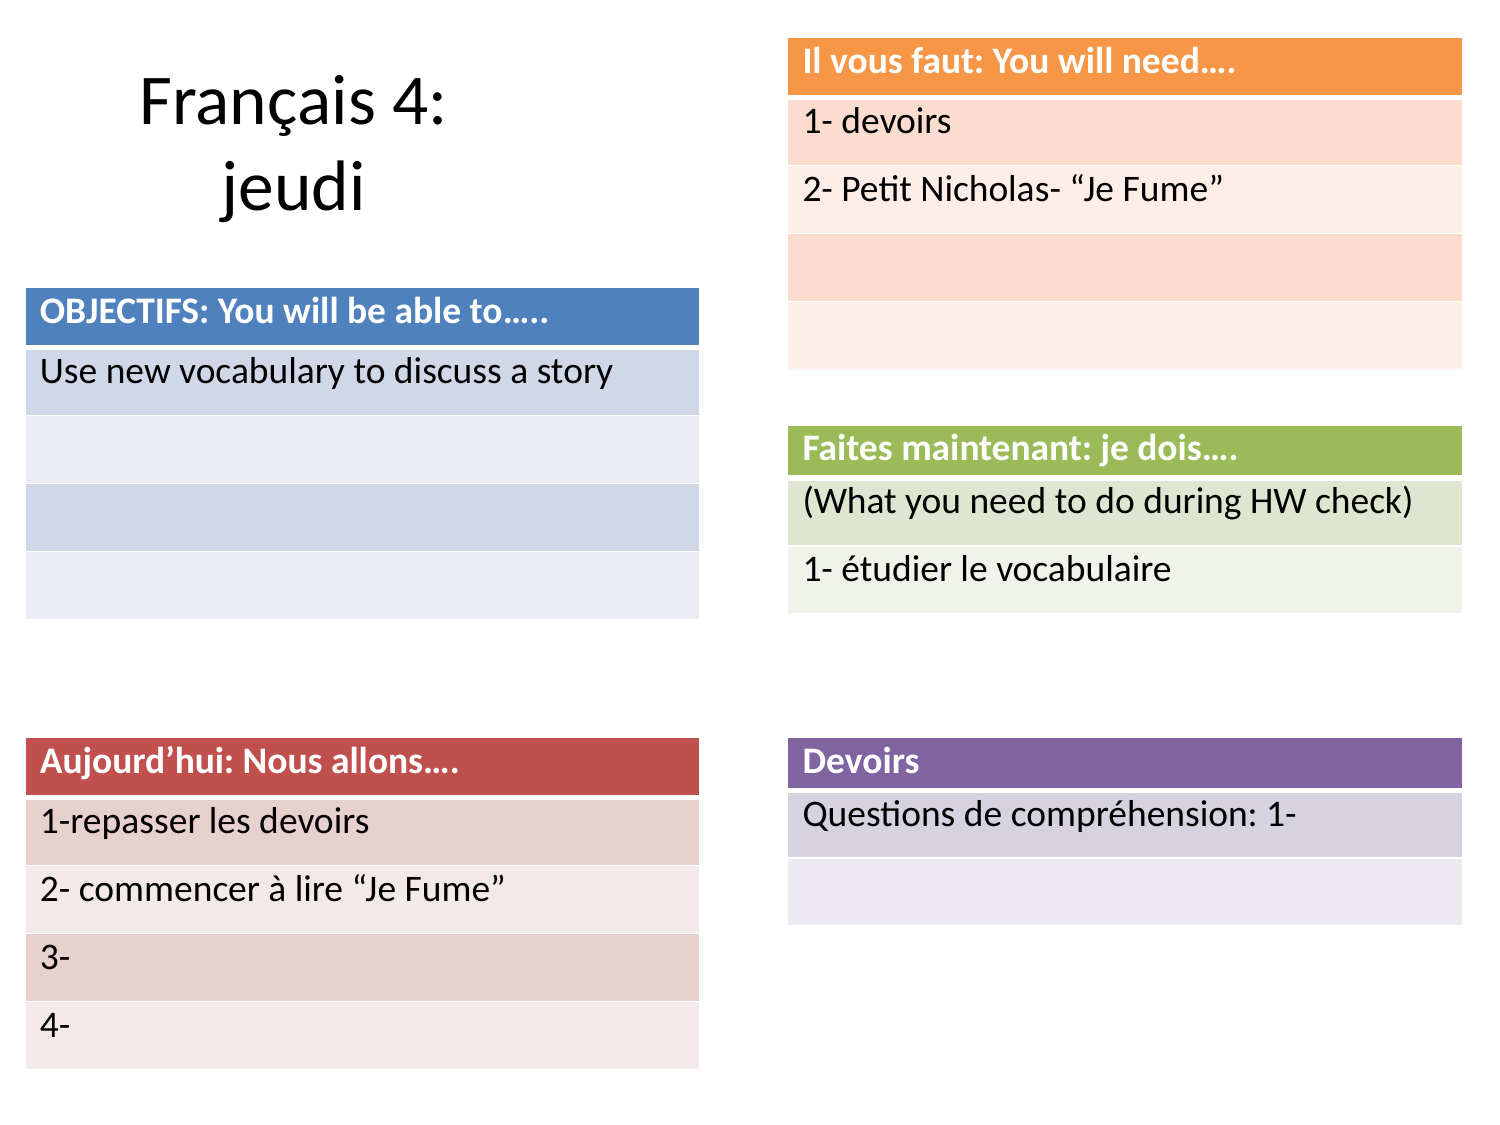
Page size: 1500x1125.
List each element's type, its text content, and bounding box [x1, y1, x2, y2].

table_header Aujourd’hui: Nous allons…. [26, 738, 699, 795]
table_cell 1- étudier le vocabulaire [788, 547, 1462, 613]
table_cell 2- Petit Nicholas- “Je Fume” [788, 166, 1462, 233]
table_cell [26, 484, 699, 551]
table_cell Use new vocabulary to discuss a story [26, 350, 699, 415]
table_cell (What you need to do during HW check) [788, 481, 1462, 545]
table_cell [26, 552, 699, 619]
table_header Il vous faut: You will need…. [788, 38, 1462, 95]
title Français 4: jeudi [75, 45, 513, 233]
table_header Devoirs [788, 738, 1462, 788]
table_cell 1-repasser les devoirs [26, 800, 699, 865]
table_cell [788, 859, 1462, 925]
table_cell 3- [26, 934, 699, 1001]
table_cell 1- devoirs [788, 100, 1462, 165]
table_cell [26, 416, 699, 483]
table_cell 4- [26, 1002, 699, 1069]
table_cell [788, 302, 1462, 369]
table_cell 2- commencer à lire “Je Fume” [26, 866, 699, 933]
table_header Faites maintenant: je dois…. [788, 426, 1462, 475]
table_cell Questions de compréhension: 1- [788, 793, 1462, 857]
table_header OBJECTIFS: You will be able to….. [26, 288, 699, 345]
table_cell [788, 234, 1462, 301]
